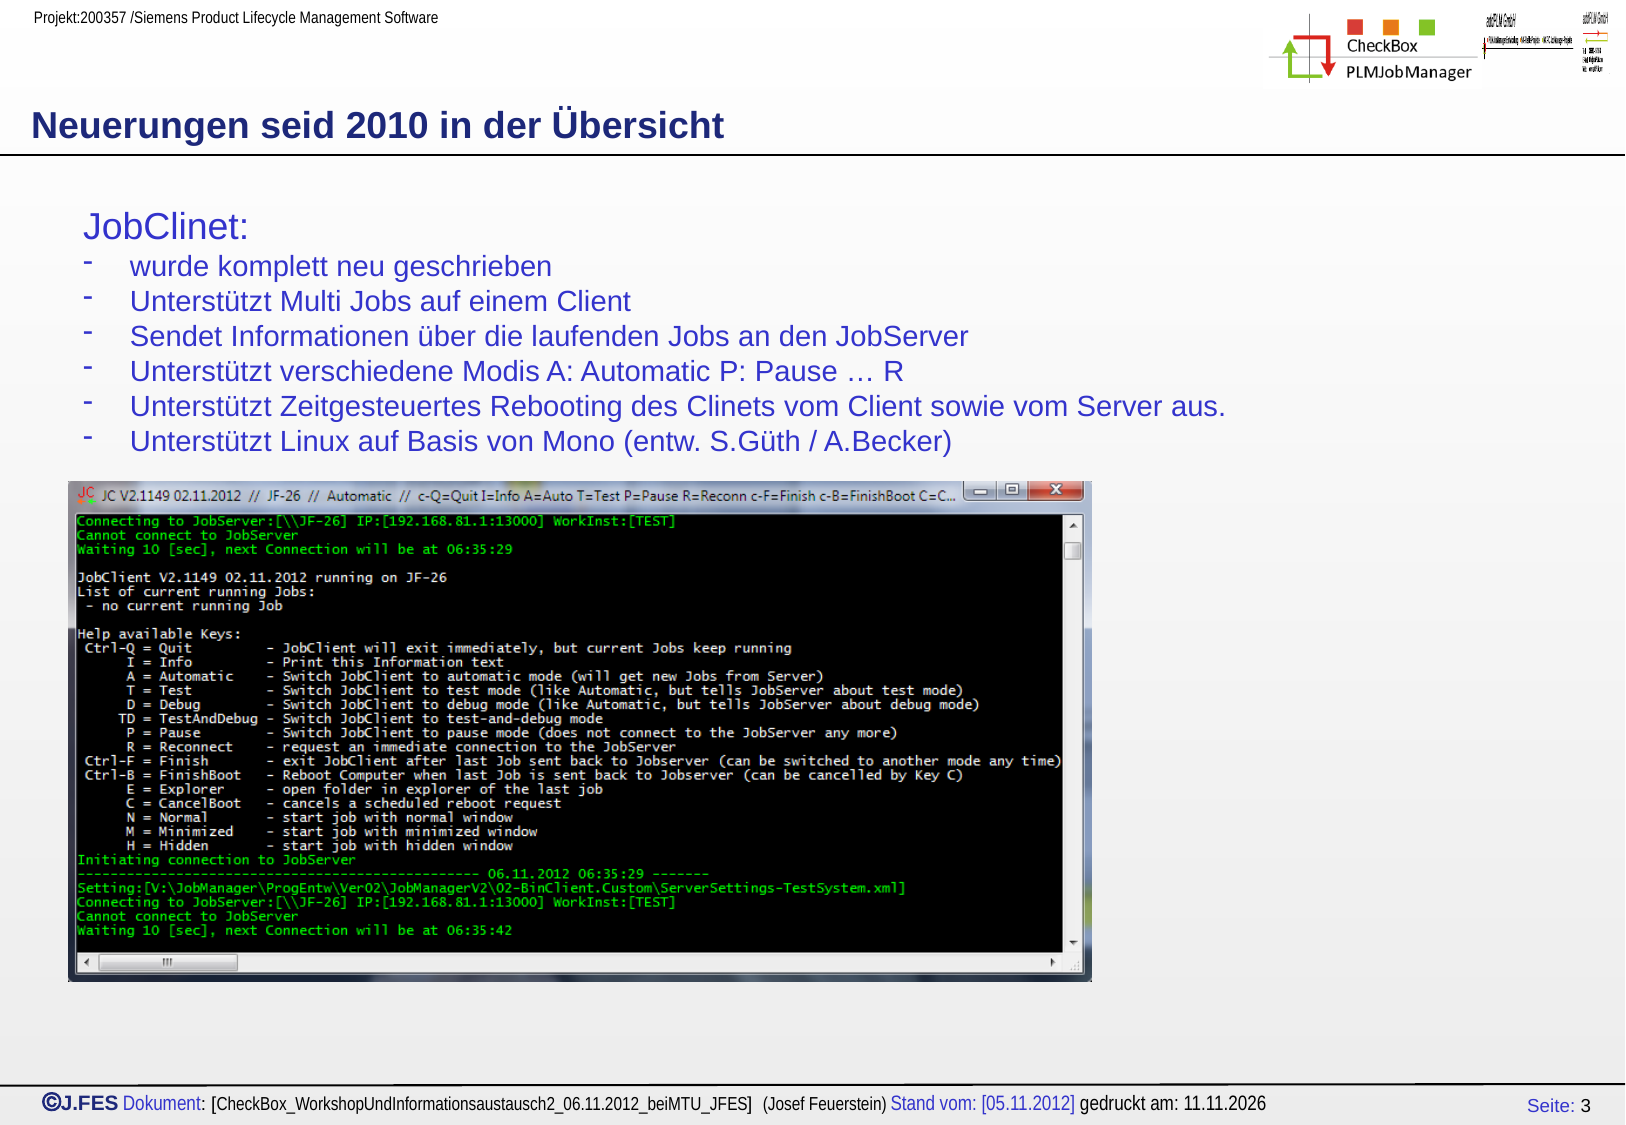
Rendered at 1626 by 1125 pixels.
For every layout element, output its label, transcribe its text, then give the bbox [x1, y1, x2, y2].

title Neuerungen seid 2010 in der Übersicht [30, 73, 1600, 148]
picture [1263, 10, 1482, 73]
text_box JobClinet: wurde komplett neu geschrieben Unterstützt Multi Jobs auf einem Client Sendet Informationen über die laufenden Jobs an den JobServer Unterstützt verschiedene Modis A: Automatic P: Pause … R Unterstützt Zeitgesteuertes Rebooting des Clinets vom Client sowie vom Server aus. Unterstützt Linux auf Basis von Mono (entw. S.Güth / A.Becker) [68, 195, 1547, 465]
picture [68, 481, 1093, 982]
